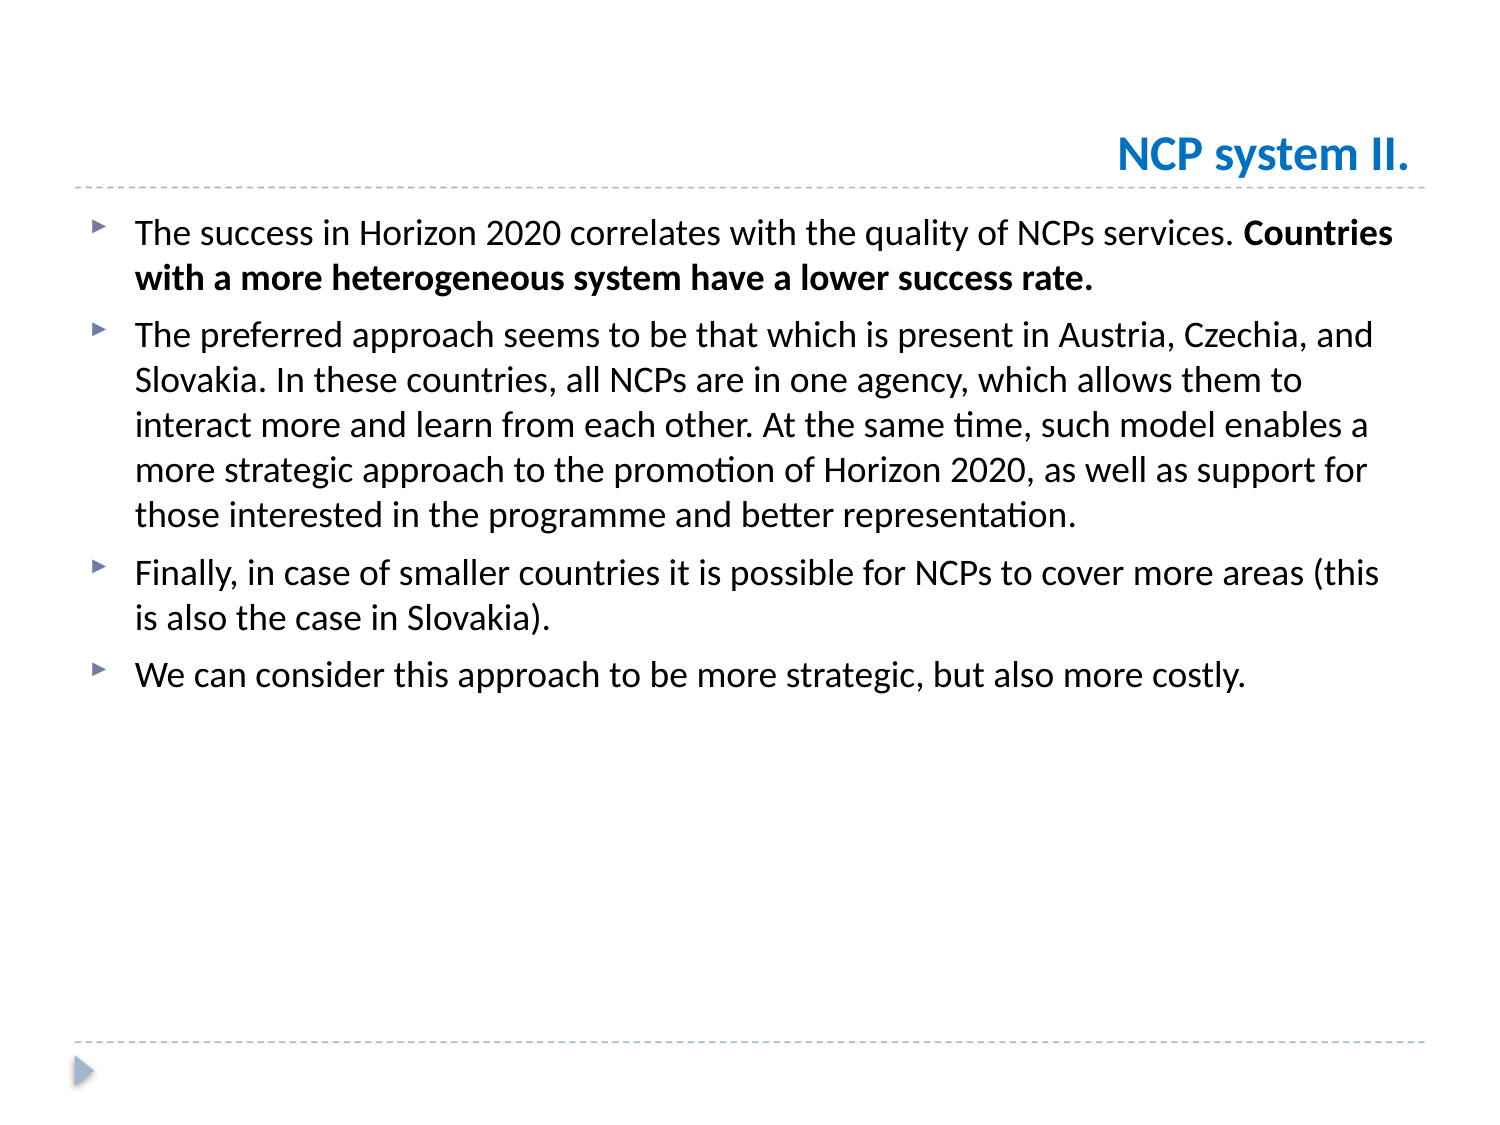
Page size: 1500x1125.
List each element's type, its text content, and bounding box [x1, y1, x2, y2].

list The success in Horizon 2020 correlates with the quality of NCPs services. Countries with a more heterogeneous system have a lower success rate. The preferred approach seems to be that which is present in Austria, Czechia, and Slovakia. In these countries, all NCPs are in one agency, which allows them to interact more and learn from each other. At the same time, such model enables a more strategic approach to the promotion of Horizon 2020, as well as support for those interested in the programme and better representation. Finally, in case of smaller countries it is possible for NCPs to cover more areas (this is also the case in Slovakia). We can consider this approach to be more strategic, but also more costly. [75, 200, 1425, 1010]
title NCP system II. [75, 24, 1425, 188]
